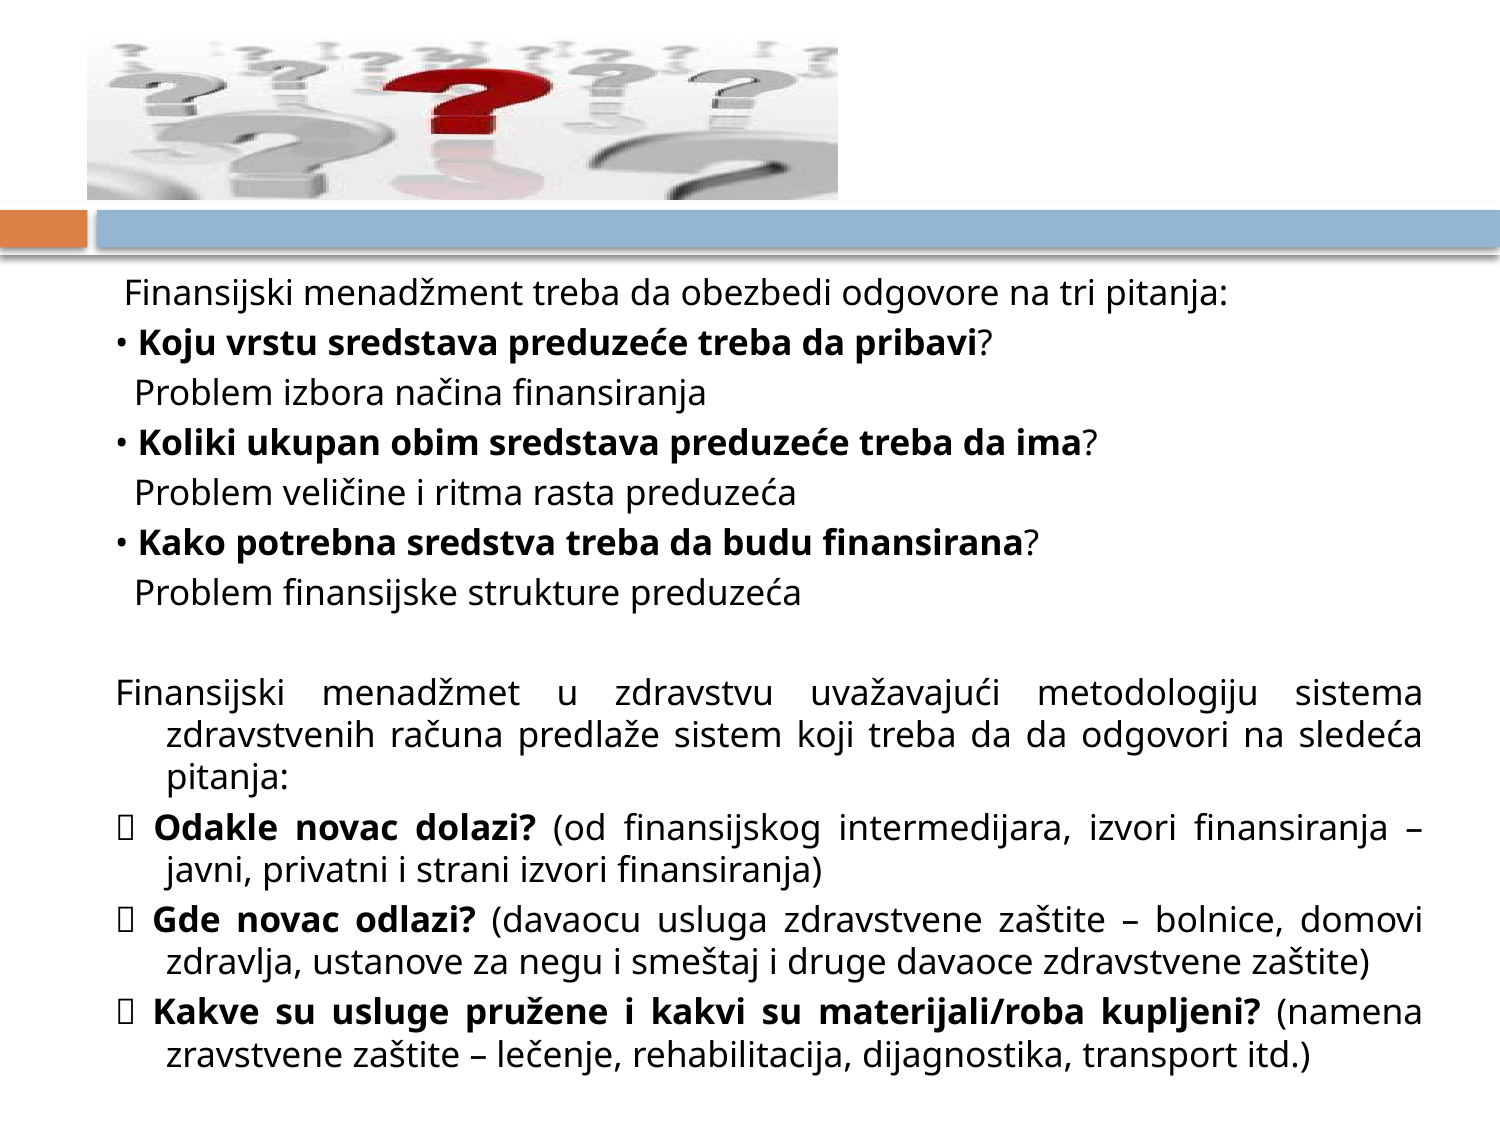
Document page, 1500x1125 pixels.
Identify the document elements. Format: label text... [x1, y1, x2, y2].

picture [87, 37, 838, 201]
list Finansijski menadžment treba da obezbedi odgovore na tri pitanja: • Koju vrstu sredstava preduzeće treba da pribavi? Problem izbora načina finansiranja • Koliki ukupan obim sredstava preduzeće treba da ima? Problem veličine i ritma rasta preduzeća • Kako potrebna sredstva treba da budu finansirana? Problem finansijske strukture preduzeća Finansijski menadžmet u zdravstvu uvažavajući metodologiju sistema zdravstvenih računa predlaže sistem koji treba da da odgovori na sledeća pitanja:  Odakle novac dolazi? (od finansijskog intermedijara, izvori finansiranja – javni, privatni i strani izvori finansiranja)  Gde novac odlazi? (davaocu usluga zdravstvene zaštite – bolnice, domovi zdravlja, ustanove za negu i smeštaj i druge davaoce zdravstvene zaštite)  Kakve su usluge pružene i kakvi su materijali/roba kupljeni? (namena zravstvene zaštite – lečenje, rehabilitacija, dijagnostika, transport itd.) [100, 262, 1438, 1100]
